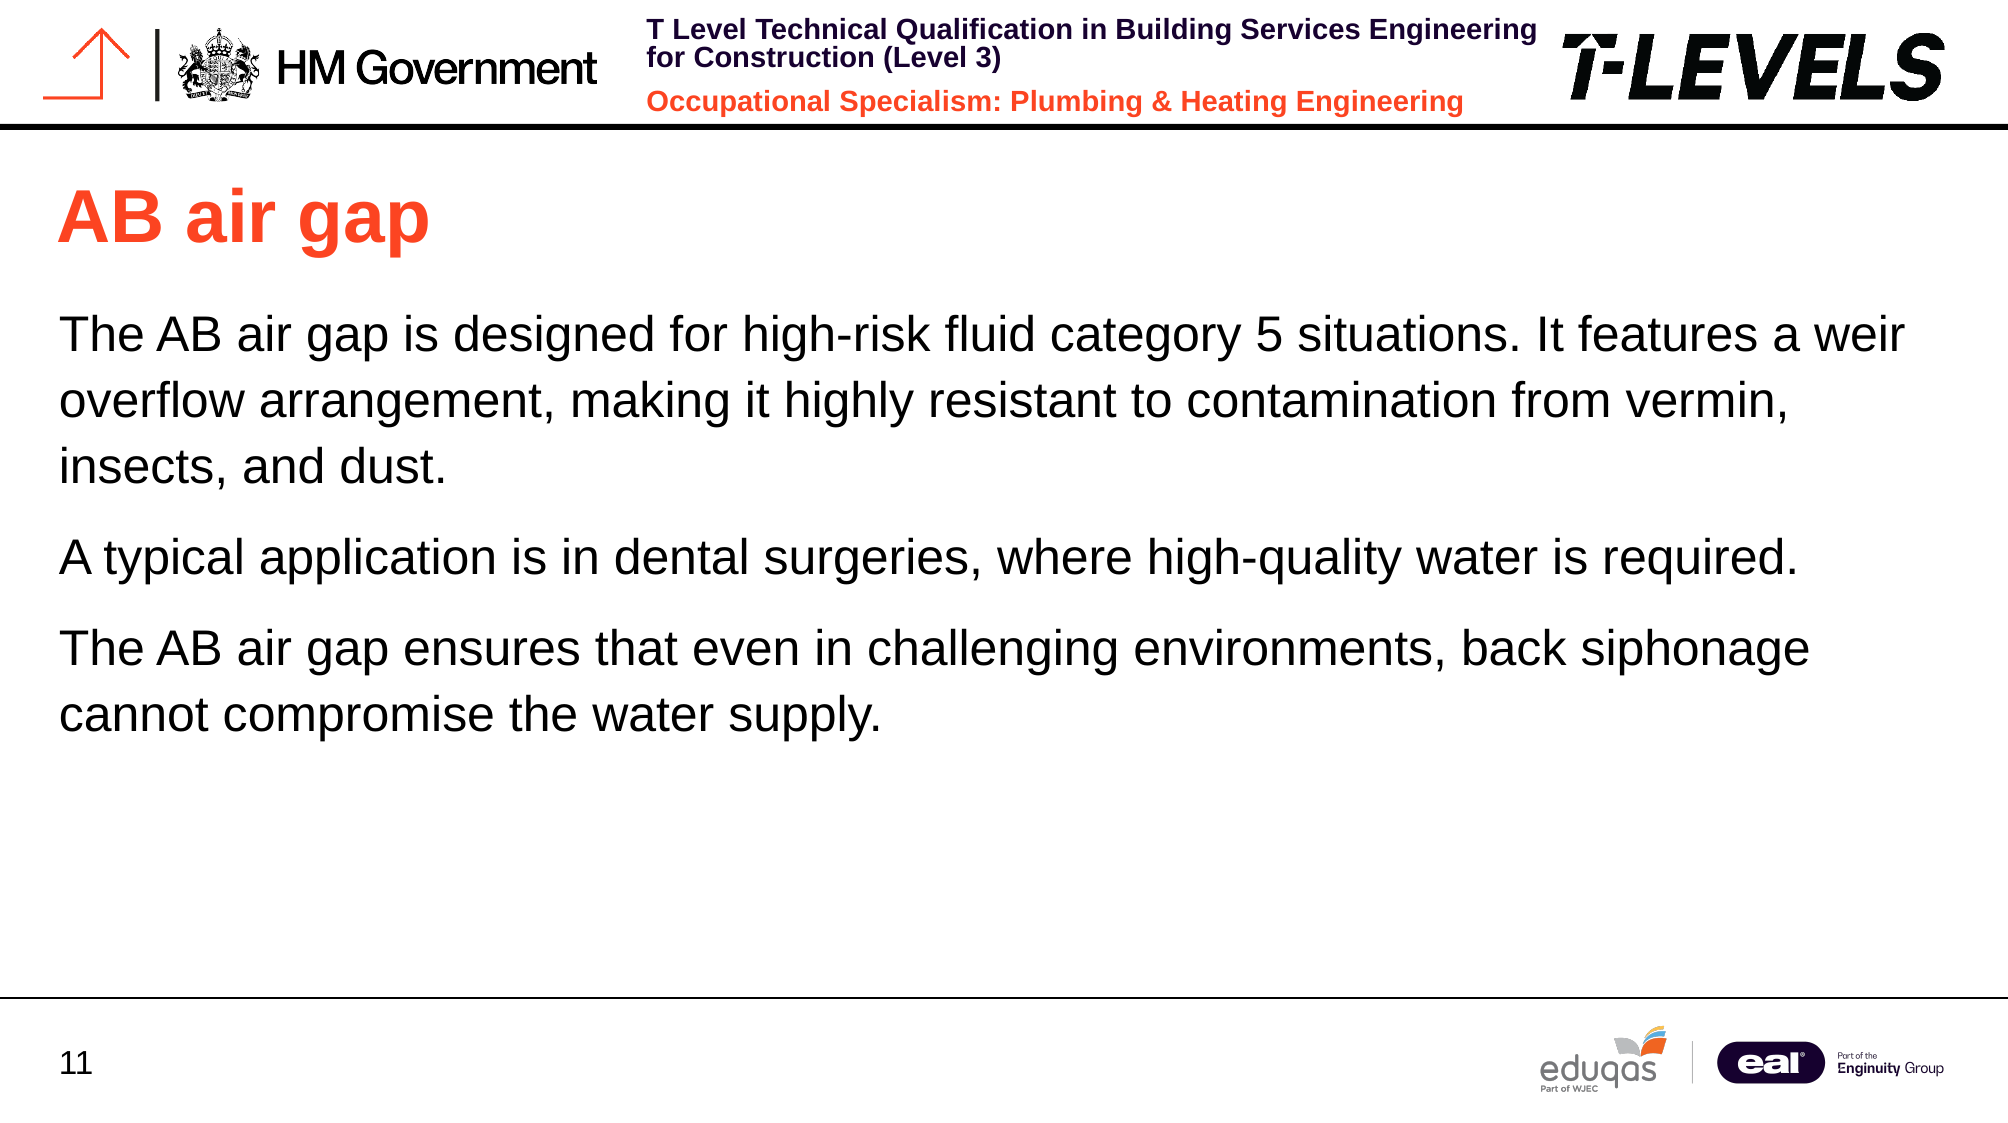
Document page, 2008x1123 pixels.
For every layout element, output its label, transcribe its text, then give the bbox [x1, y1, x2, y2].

picture [155, 28, 597, 102]
list The AB air gap is designed for high-risk fluid category 5 situations. It features a weir overflow arrangement, making it highly resistant to contamination from vermin, insects, and dust. A typical application is in dental surgeries, where high-quality water is required. The AB air gap ensures that even in challenging environments, back siphonage cannot compromise the water supply. [59, 295, 1949, 975]
picture [1535, 1021, 1949, 1097]
title AB air gap [41, 111, 1949, 314]
picture [1543, 25, 1964, 108]
picture [38, 27, 136, 100]
